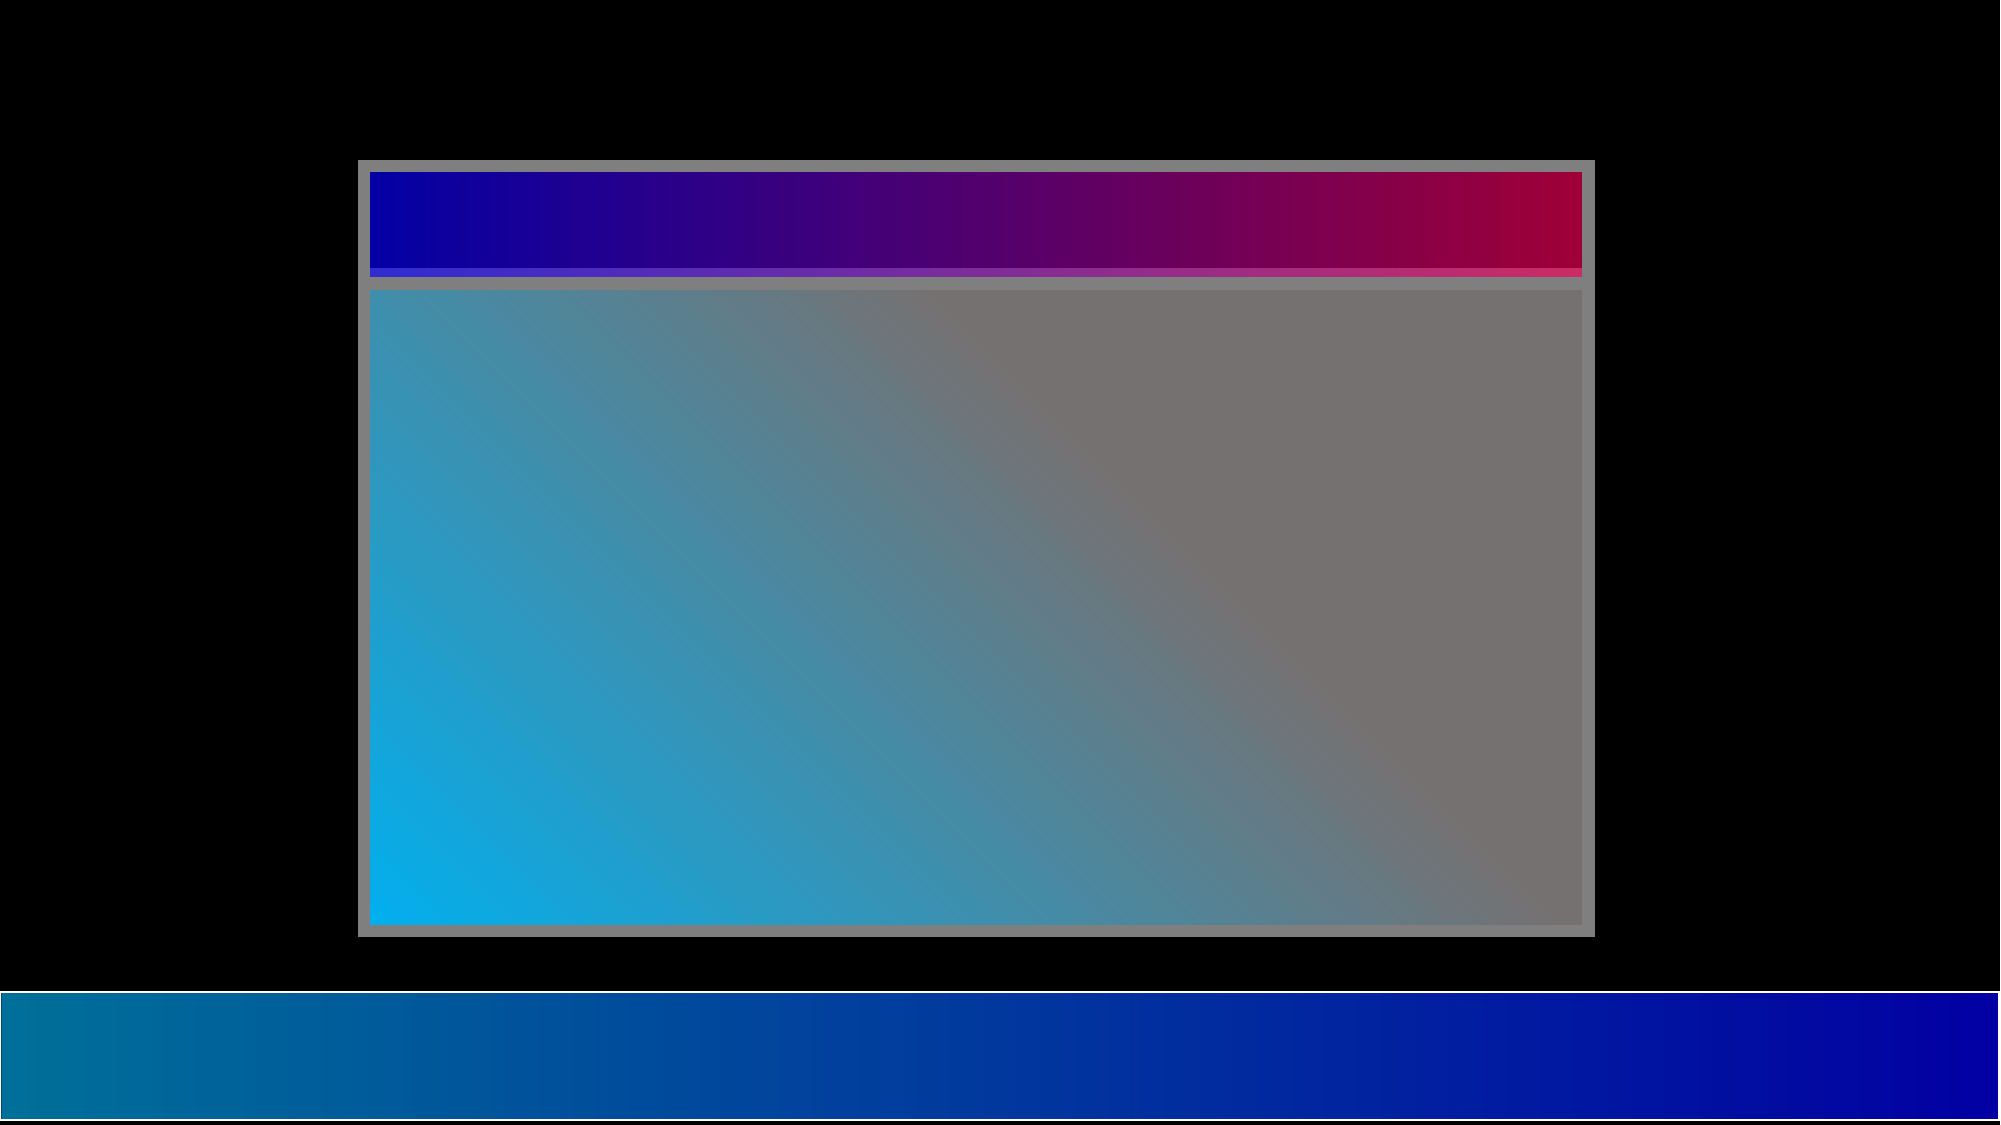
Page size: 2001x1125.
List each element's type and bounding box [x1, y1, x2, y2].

text_box [0, 991, 2000, 1121]
text_box [363, 165, 1589, 285]
text_box [363, 285, 1589, 932]
